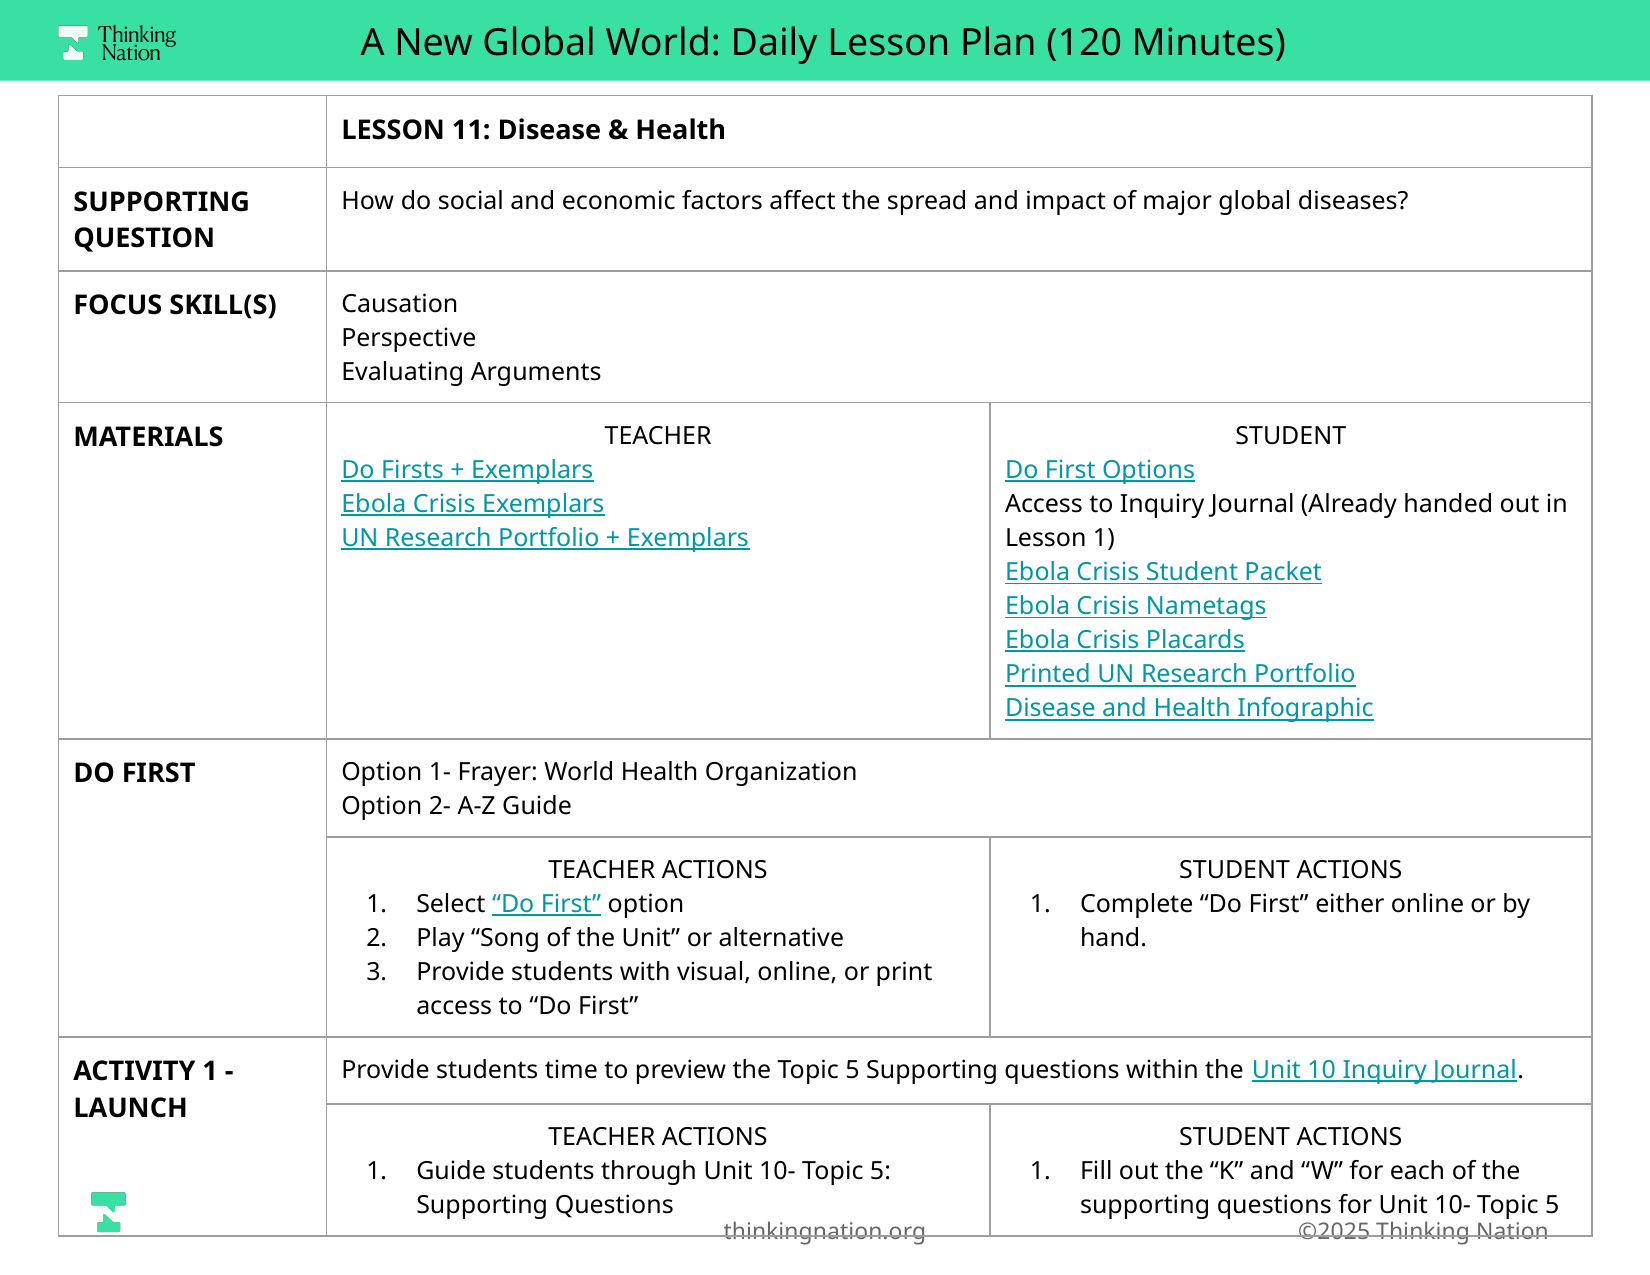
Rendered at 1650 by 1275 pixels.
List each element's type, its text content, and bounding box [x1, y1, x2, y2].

table_cell SUPPORTING QUESTION [59, 168, 326, 270]
table_cell Option 1- Frayer: World Health Organization Option 2- A-Z Guide [327, 740, 1591, 836]
table_cell MATERIALS [59, 403, 326, 738]
text_box A New Global World: Daily Lesson Plan (120 Minutes) [0, 0, 1650, 81]
table_header [59, 96, 326, 167]
table_header LESSON 11: Disease & Health [327, 96, 1591, 167]
table_cell Provide students time to preview the Topic 5 Supporting questions within the Unit 10 Inquiry Journal. [327, 1038, 1591, 1103]
table_cell FOCUS SKILL(S) [59, 272, 326, 402]
table_cell STUDENT ACTIONS Complete “Do First” either online or by hand. [991, 838, 1591, 1036]
table_cell Causation Perspective Evaluating Arguments [327, 272, 1591, 402]
table_cell TEACHER ACTIONS Select “Do First” option Play “Song of the Unit” or alternative Provide students with visual, online, or print access to “Do First” [327, 838, 989, 1036]
table_cell ACTIVITY 1 - LAUNCH [59, 1038, 326, 1235]
table_cell STUDENT Do First Options Access to Inquiry Journal (Already handed out in Lesson 1) Ebola Crisis Student Packet Ebola Crisis Nametags Ebola Crisis Placards Printed UN Research Portfolio Disease and Health Infographic [991, 403, 1591, 738]
picture [45, 14, 180, 85]
table_cell STUDENT ACTIONS Fill out the “K” and “W” for each of the supporting questions for Unit 10- Topic 5 [991, 1105, 1591, 1235]
table_cell How do social and economic factors affect the spread and impact of major global diseases? [327, 168, 1591, 270]
table_cell TEACHER Do Firsts + Exemplars Ebola Crisis Exemplars UN Research Portfolio + Exemplars [327, 403, 989, 738]
picture [80, 1184, 136, 1240]
table_cell TEACHER ACTIONS Guide students through Unit 10- Topic 5: Supporting Questions [327, 1105, 989, 1235]
table_cell DO FIRST [59, 740, 326, 1036]
